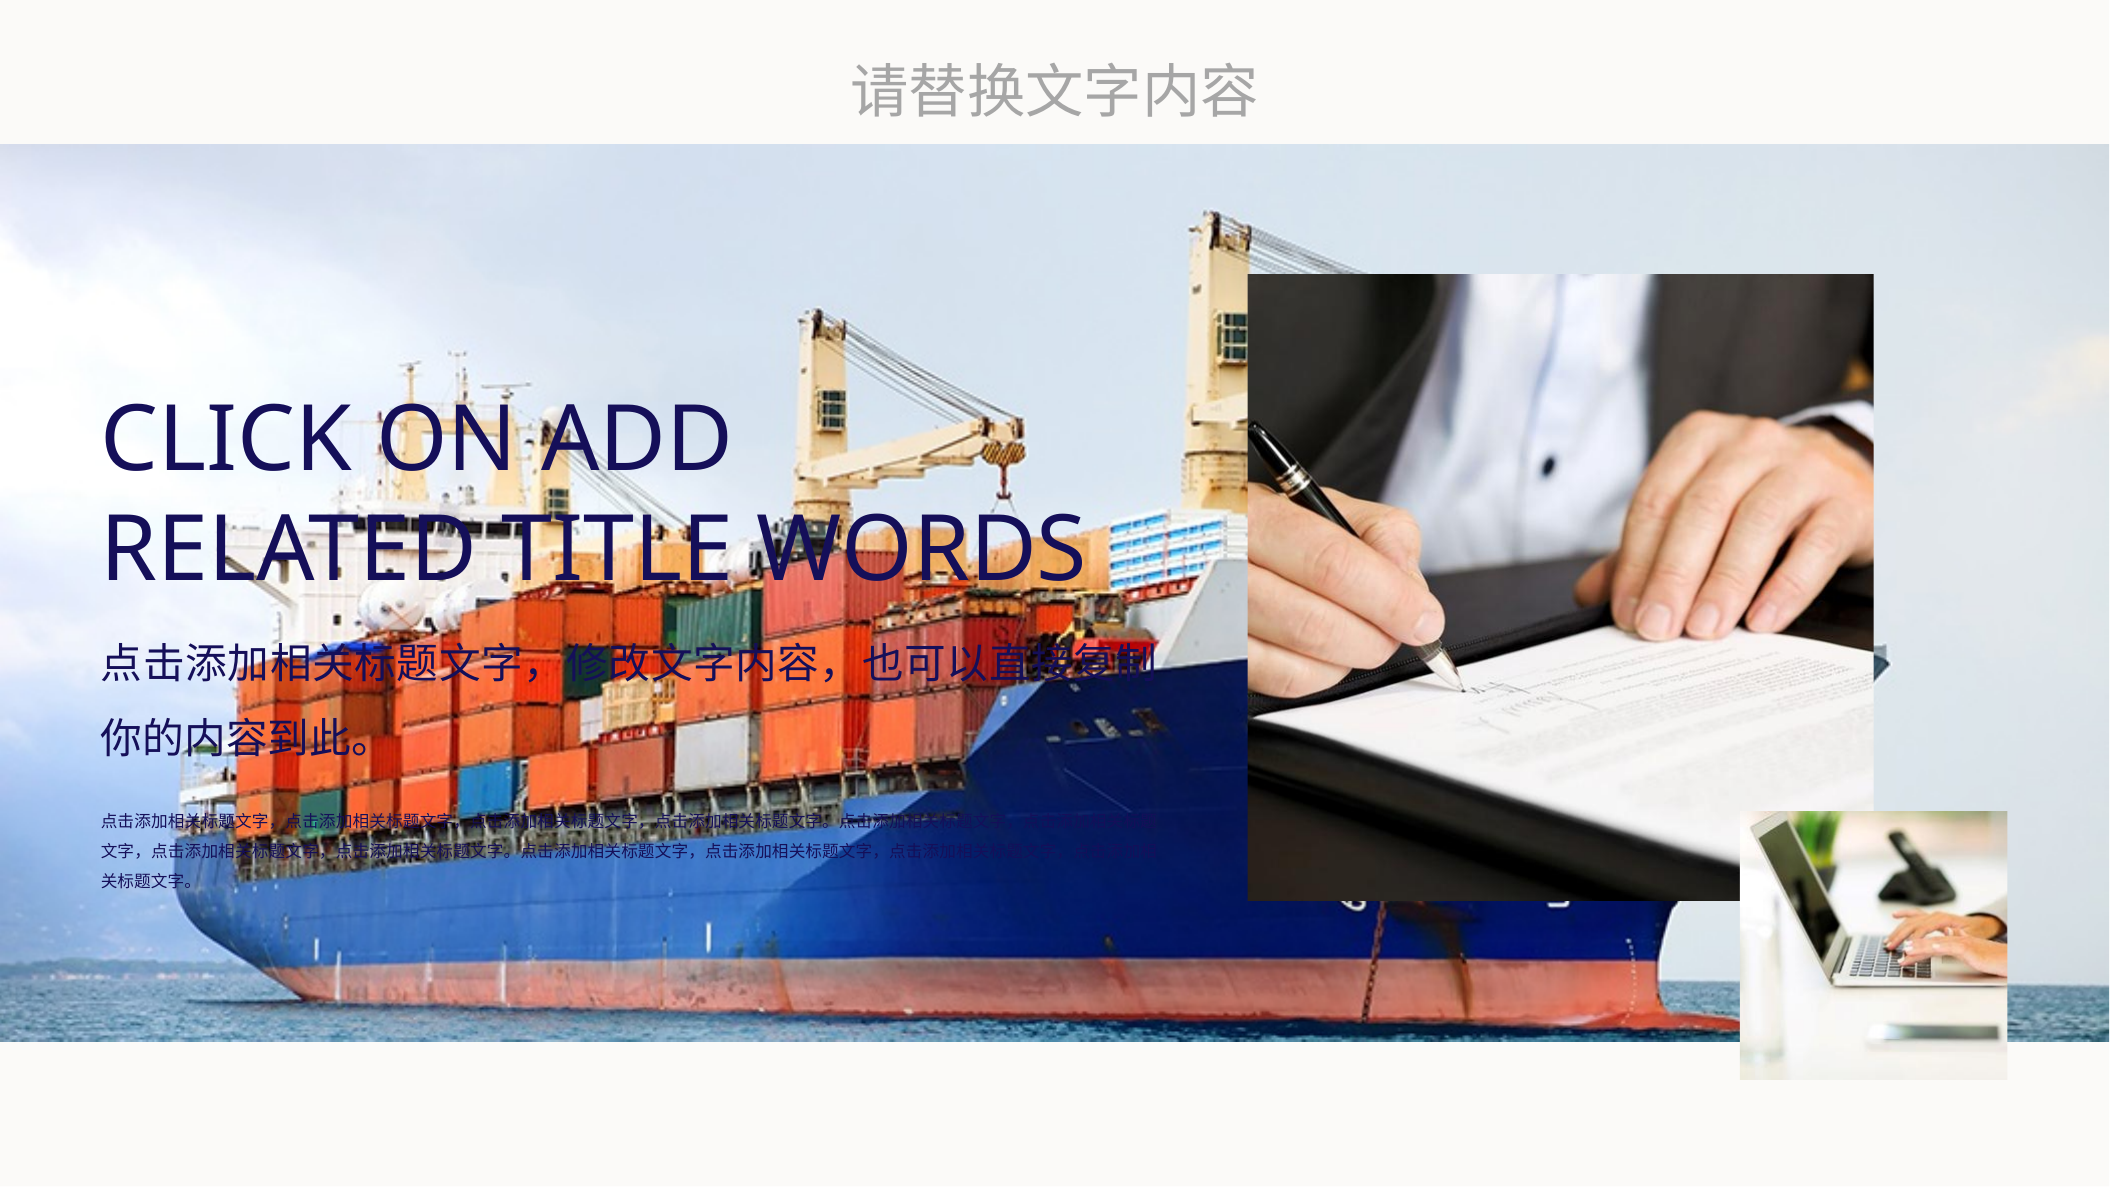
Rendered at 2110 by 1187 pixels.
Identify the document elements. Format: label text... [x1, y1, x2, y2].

text_box CLICK ON ADD RELATED TITLE WORDS [86, 371, 1173, 604]
text_box [1247, 273, 1875, 901]
text_box [1739, 811, 2008, 1080]
text_box 点击添加相关标题文字，修改文字内容，也可以直接复制你的内容到此。 点击添加相关标题文字，点击添加相关标题文字，点击添加相关标题文字，点击添加相关标题文字。点击添加相关标题文字，点击添加相关标题文字，点击添加相关标题文字，点击添加相关标题文字。点击添加相关标题文字，点击添加相关标题文字，点击添加相关标题文字，点击添加相关标题文字。 [86, 604, 1173, 899]
text_box 请替换文字内容 [820, 32, 1289, 124]
text_box [0, 143, 2110, 1043]
